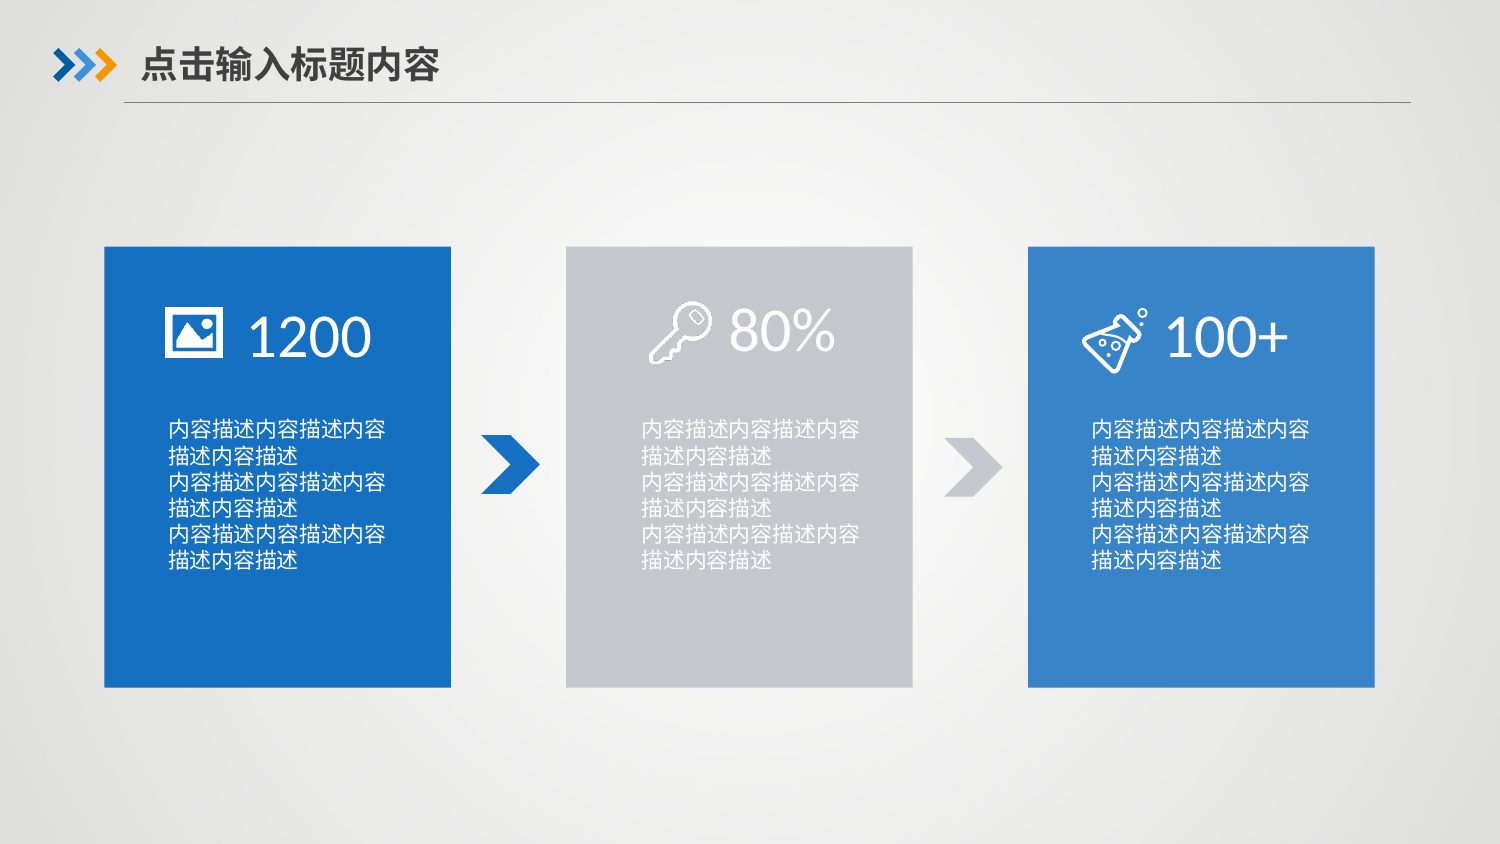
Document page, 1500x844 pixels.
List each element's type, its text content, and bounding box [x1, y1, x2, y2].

text_box 内容描述内容描述内容描述内容描述 内容描述内容描述内容描述内容描述 内容描述内容描述内容描述内容描述 [153, 408, 402, 581]
text_box 点击输入标题内容 [140, 32, 491, 95]
text_box 1200 [230, 287, 388, 378]
text_box 80% [713, 281, 872, 372]
text_box [1137, 307, 1148, 319]
text_box [481, 435, 540, 494]
text_box [944, 437, 1003, 497]
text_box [52, 47, 118, 82]
text_box 内容描述内容描述内容描述内容描述 内容描述内容描述内容描述内容描述 内容描述内容描述内容描述内容描述 [1077, 408, 1326, 581]
text_box 内容描述内容描述内容描述内容描述 内容描述内容描述内容描述内容描述 内容描述内容描述内容描述内容描述 [626, 408, 875, 581]
text_box [104, 246, 451, 688]
text_box [566, 246, 913, 688]
text_box [1082, 313, 1142, 374]
picture [0, 0, 1500, 844]
text_box [1028, 246, 1375, 688]
text_box 100+ [1147, 287, 1306, 378]
